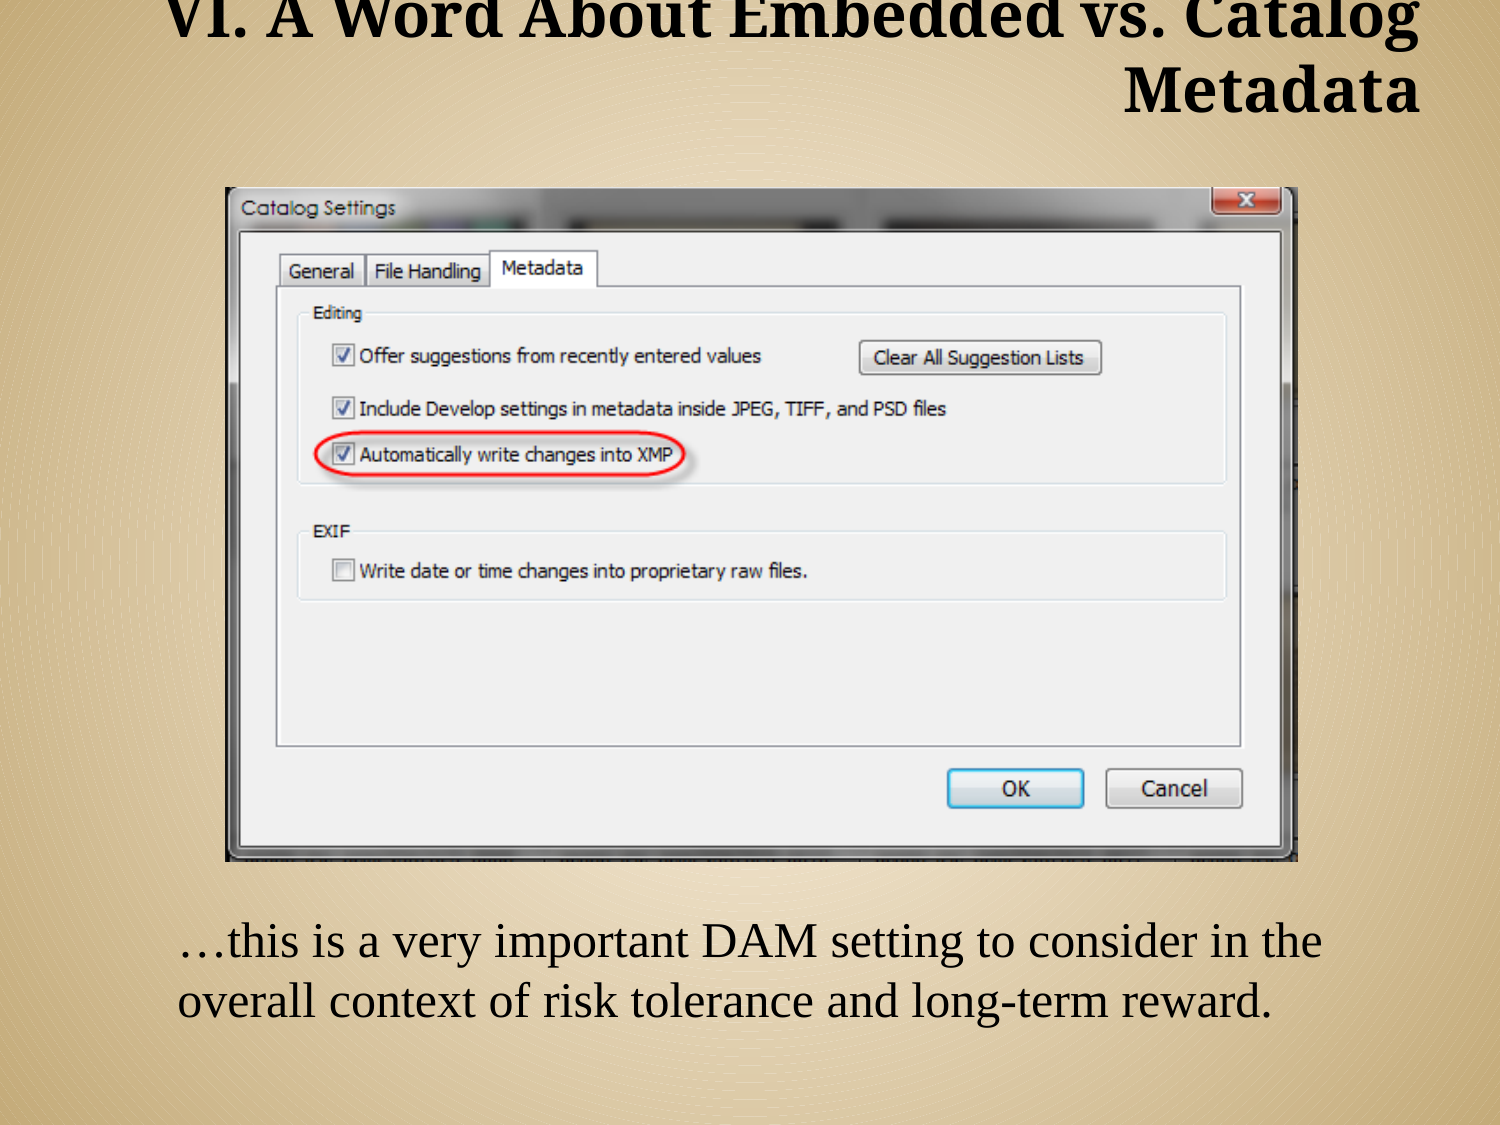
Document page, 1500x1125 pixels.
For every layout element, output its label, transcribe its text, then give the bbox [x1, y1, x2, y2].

text_box …this is a very important DAM setting to consider in the overall context of risk tolerance and long-term reward. [162, 899, 1363, 1035]
picture [224, 187, 1298, 862]
text_box VI. A Word About Embedded vs. Catalog Metadata [50, 62, 1425, 125]
